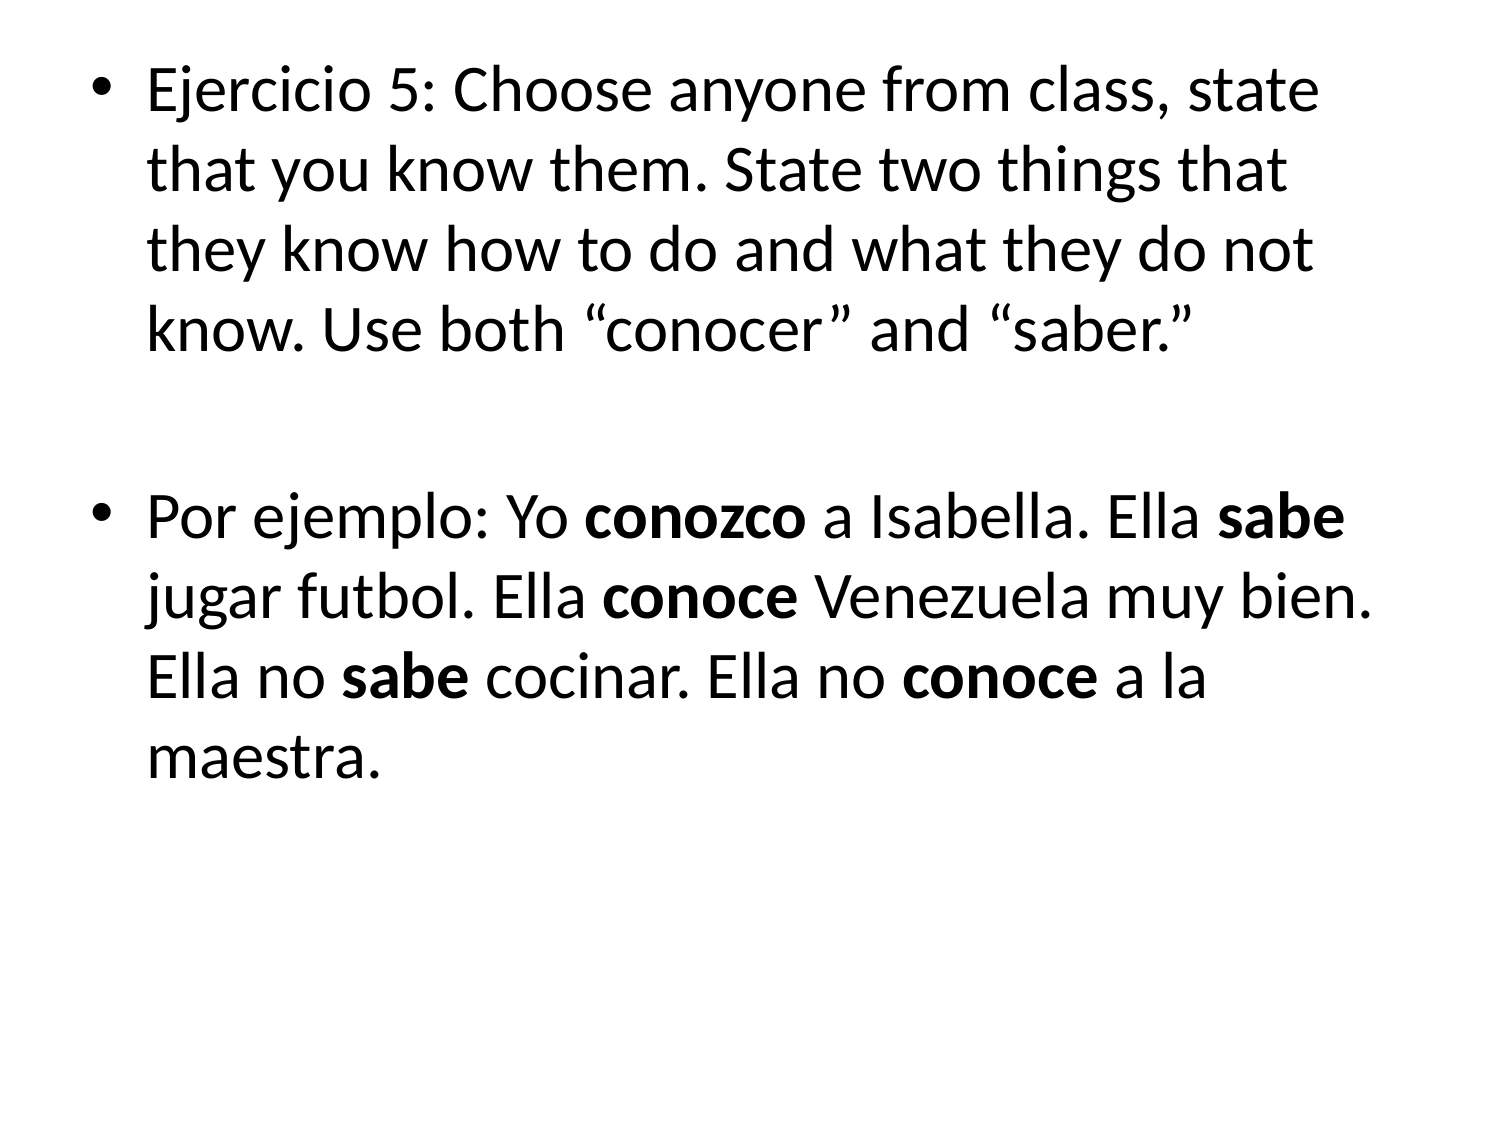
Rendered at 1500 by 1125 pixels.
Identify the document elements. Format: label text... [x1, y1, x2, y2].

list Ejercicio 5: Choose anyone from class, state that you know them. State two things that they know how to do and what they do not know. Use both “conocer” and “saber.” Por ejemplo: Yo conozco a Isabella. Ella sabe jugar futbol. Ella conoce Venezuela muy bien. Ella no sabe cocinar. Ella no conoce a la maestra. [74, 37, 1426, 1006]
